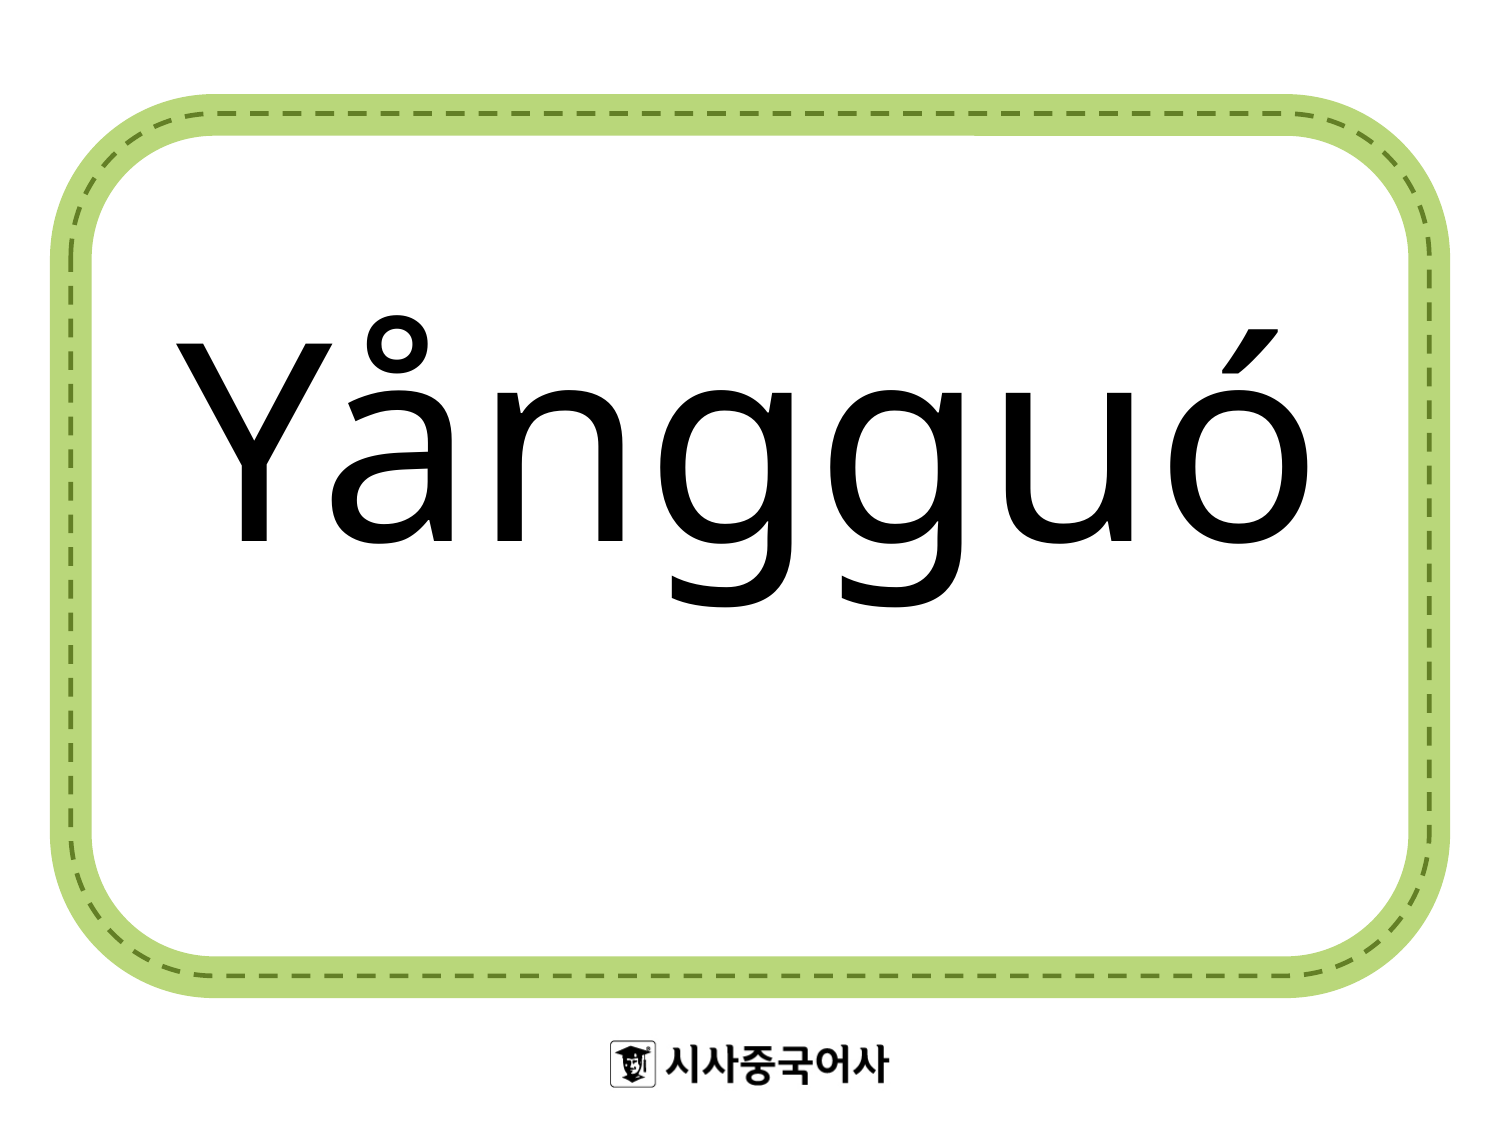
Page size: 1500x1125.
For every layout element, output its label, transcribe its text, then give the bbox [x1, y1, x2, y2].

picture [602, 1034, 898, 1094]
text_box Yångguó [145, 254, 1354, 917]
